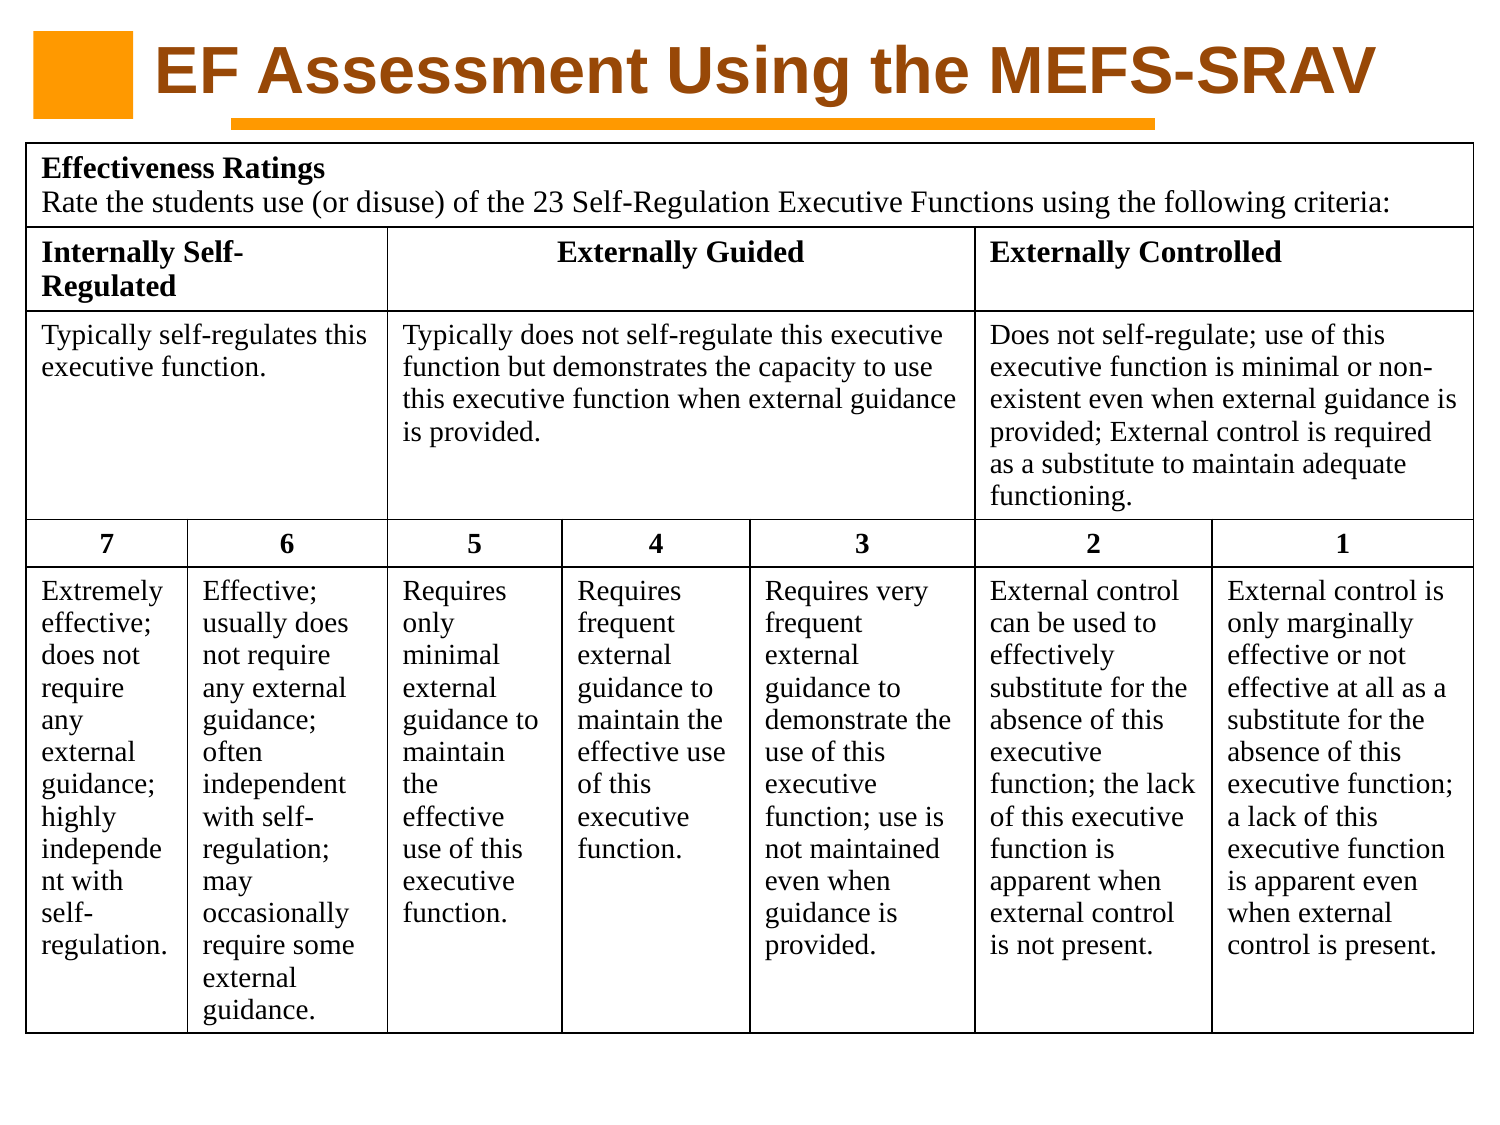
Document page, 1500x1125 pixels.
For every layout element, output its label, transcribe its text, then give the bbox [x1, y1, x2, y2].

text_box [31, 29, 135, 121]
table_cell Extremely effective; does not require any external guidance; highly independent with self-regulation. [27, 568, 187, 1032]
table_cell Does not self-regulate; use of this executive function is minimal or non-existent even when external guidance is provided; External control is required as a substitute to maintain adequate functioning. [976, 312, 1473, 519]
table_cell 5 [388, 520, 561, 566]
table_cell Internally Self-Regulated [27, 228, 387, 310]
table_header Effectiveness Ratings Rate the students use (or disuse) of the 23 Self-Regulation Executive Functions using the following criteria: [27, 144, 1473, 226]
table_cell 6 [188, 520, 387, 566]
table_cell 2 [976, 520, 1211, 566]
table_cell Requires only minimal external guidance to maintain the effective use of this executive function. [388, 568, 561, 1032]
table_cell Effective; usually does not require any external guidance; often independent with self-regulation; may occasionally require some external guidance. [188, 568, 387, 1032]
table_cell 3 [751, 520, 974, 566]
table_cell Requires very frequent external guidance to demonstrate the use of this executive function; use is not maintained even when guidance is provided. [751, 568, 974, 1032]
text_box EF Assessment Using the MEFS-SRAV [140, 4, 1452, 129]
table_cell External control can be used to effectively substitute for the absence of this executive function; the lack of this executive function is apparent when external control is not present. [976, 568, 1211, 1032]
table_cell Requires frequent external guidance to maintain the effective use of this executive function. [563, 568, 749, 1032]
table_cell Typically does not self-regulate this executive function but demonstrates the capacity to use this executive function when external guidance is provided. [388, 312, 974, 519]
table_cell 1 [1213, 520, 1473, 566]
table_cell External control is only marginally effective or not effective at all as a substitute for the absence of this executive function; a lack of this executive function is apparent even when external control is present. [1213, 568, 1473, 1032]
table_cell 7 [27, 520, 187, 566]
table_cell Externally Guided [388, 228, 974, 310]
table_cell Externally Controlled [976, 228, 1473, 310]
table_cell Typically self-regulates this executive function. [27, 312, 387, 519]
table_cell 4 [563, 520, 749, 566]
